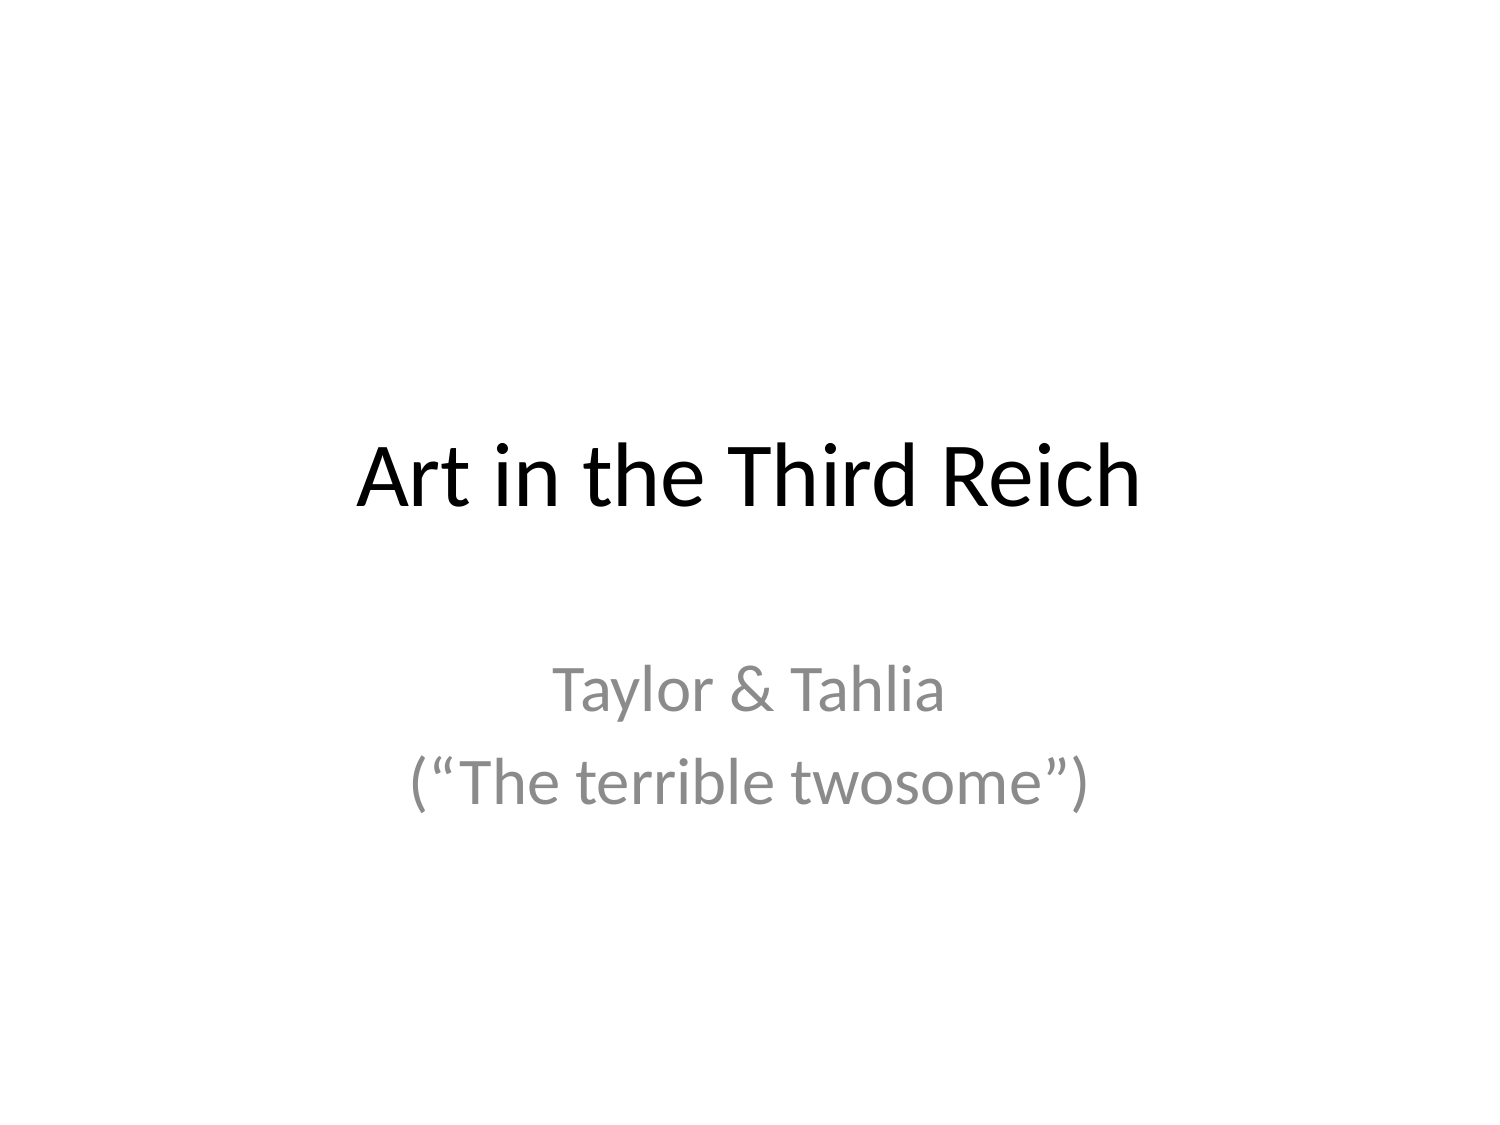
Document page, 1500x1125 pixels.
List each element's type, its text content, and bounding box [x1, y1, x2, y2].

title Art in the Third Reich [112, 349, 1388, 591]
subtitle Taylor & Tahlia (“The terrible twosome”) [225, 637, 1275, 925]
